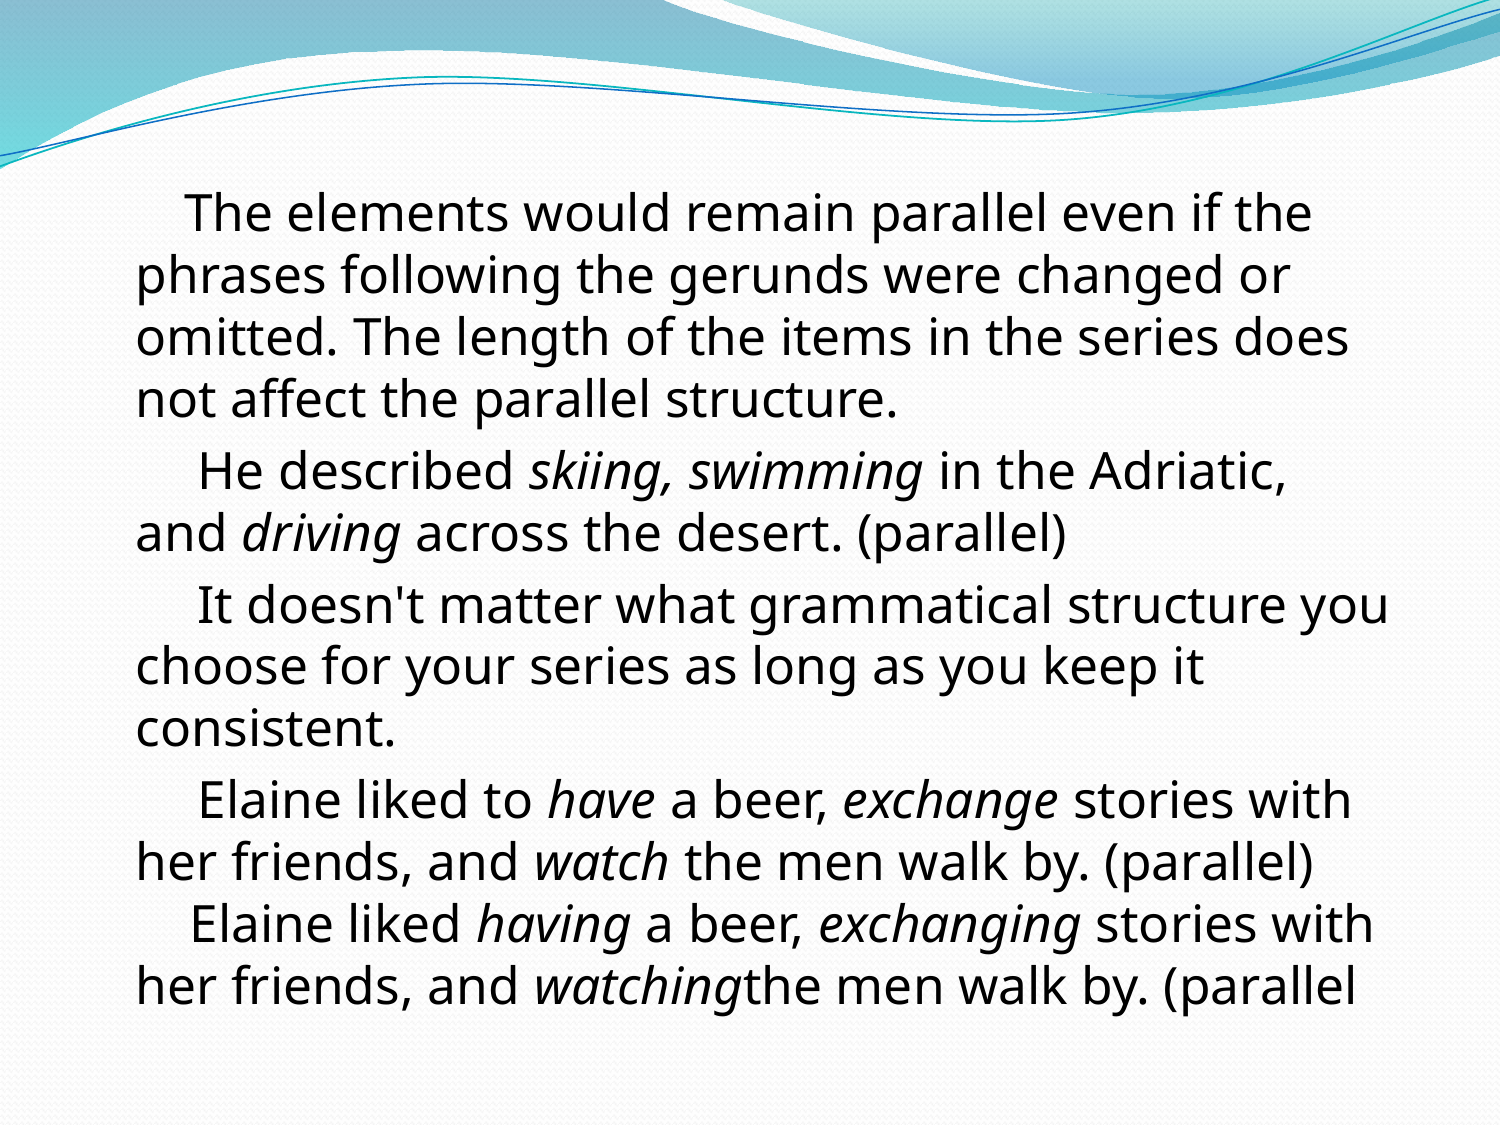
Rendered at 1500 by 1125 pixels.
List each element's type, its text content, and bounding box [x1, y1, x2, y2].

list The elements would remain parallel even if the phrases following the gerunds were changed or omitted. The length of the items in the series does not affect the parallel structure. He described skiing, swimming in the Adriatic, and driving across the desert. (parallel) It doesn't matter what grammatical structure you choose for your series as long as you keep it consistent. Elaine liked to have a beer, exchange stories with her friends, and watch the men walk by. (parallel) Elaine liked having a beer, exchanging stories with her friends, and watchingthe men walk by. (parallel [75, 172, 1425, 1035]
